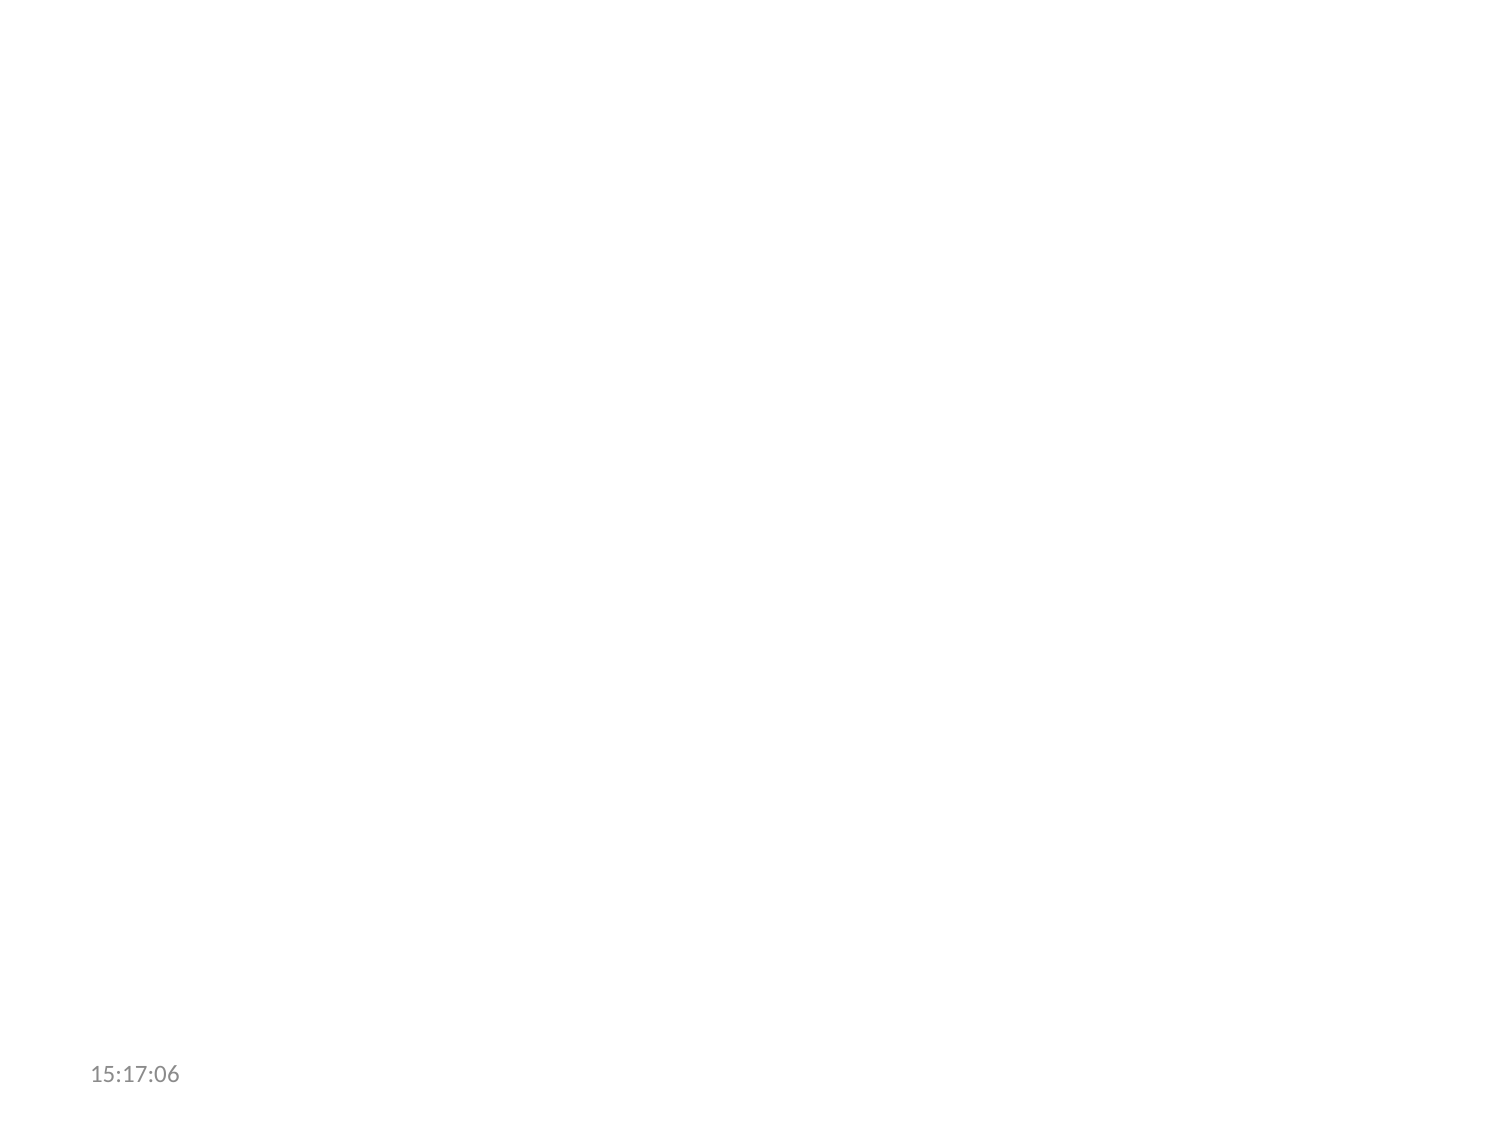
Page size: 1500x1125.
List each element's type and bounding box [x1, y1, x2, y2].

slide_number [75, 1042, 425, 1103]
